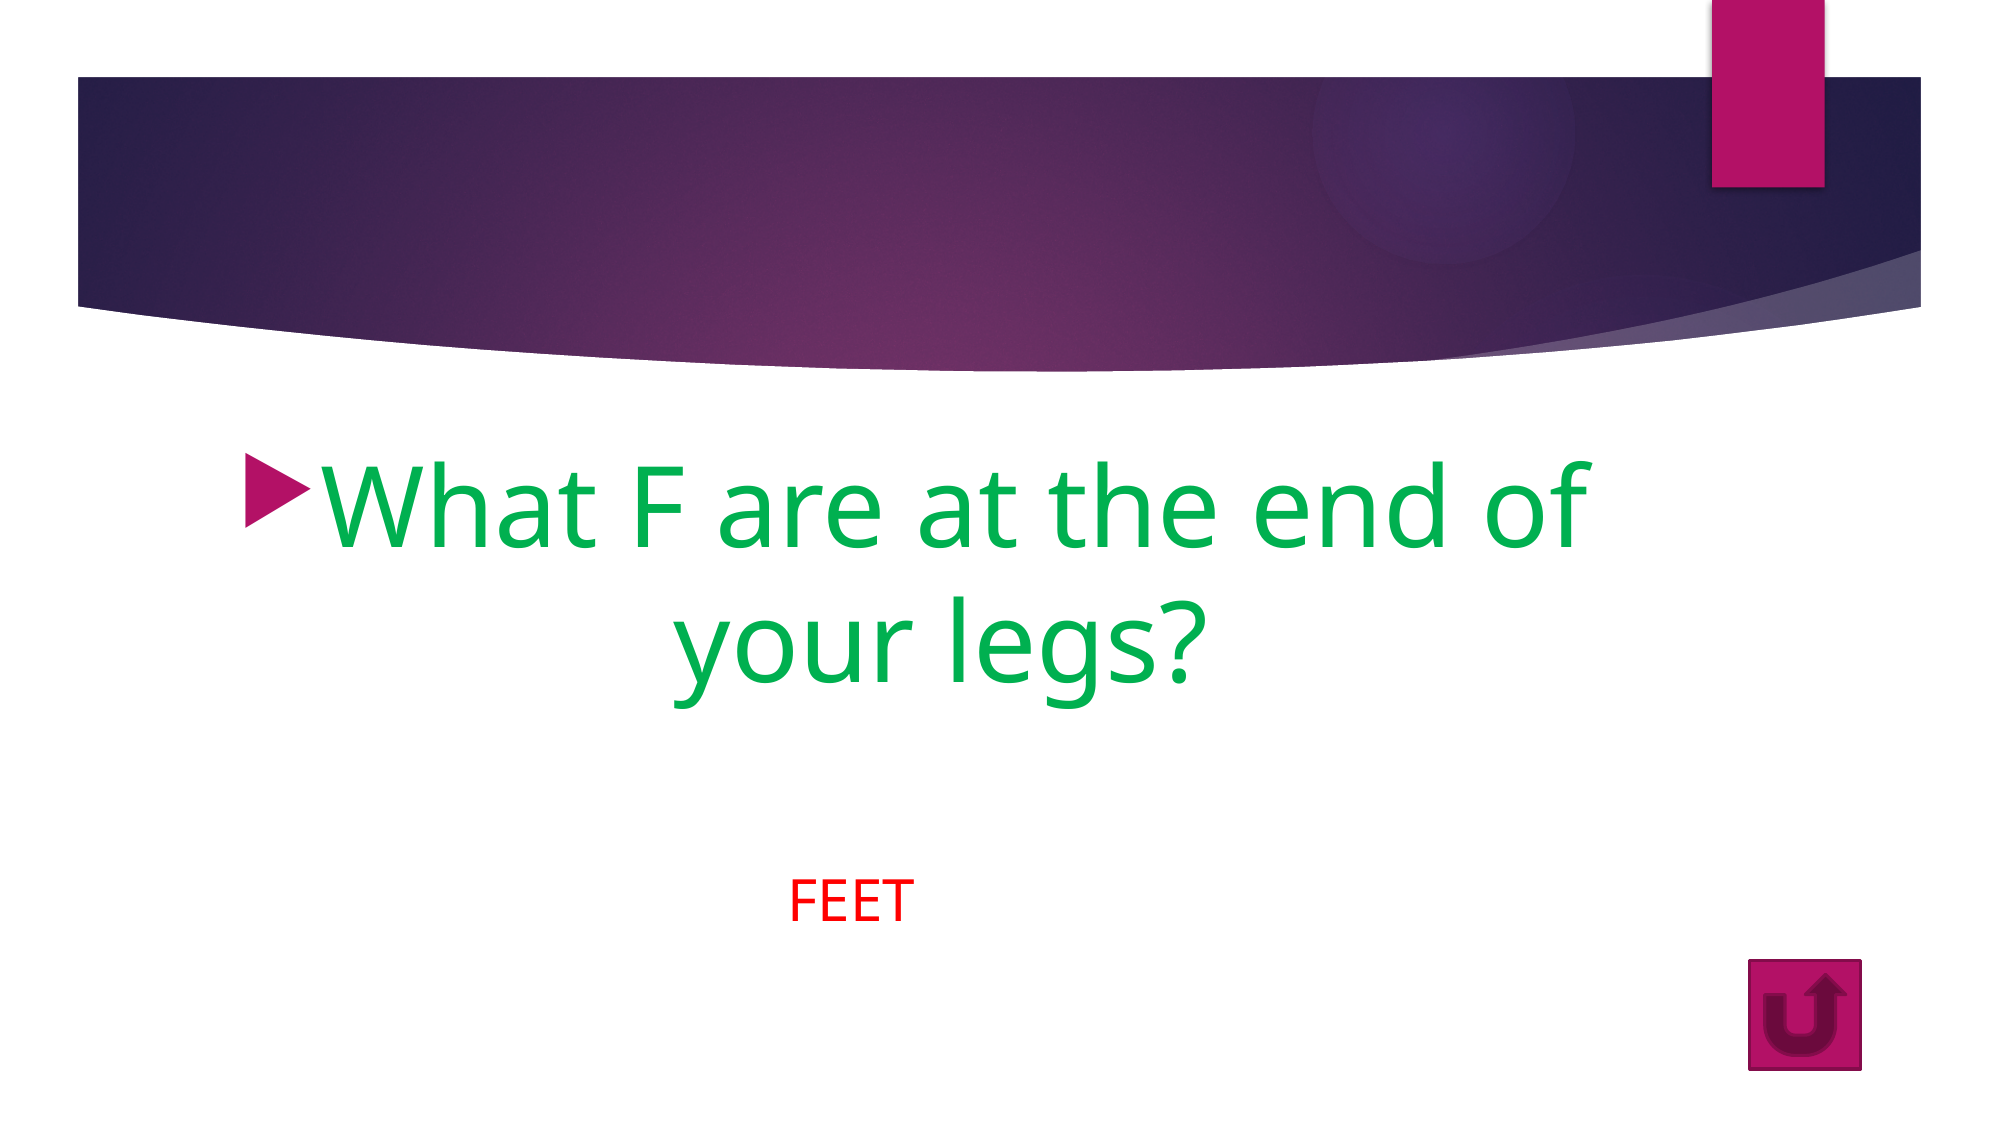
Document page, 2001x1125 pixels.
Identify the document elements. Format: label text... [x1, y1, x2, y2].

text_box FEET [772, 855, 1325, 941]
list What F are at the end of your legs? [189, 427, 1638, 988]
text_box [1748, 959, 1862, 1071]
